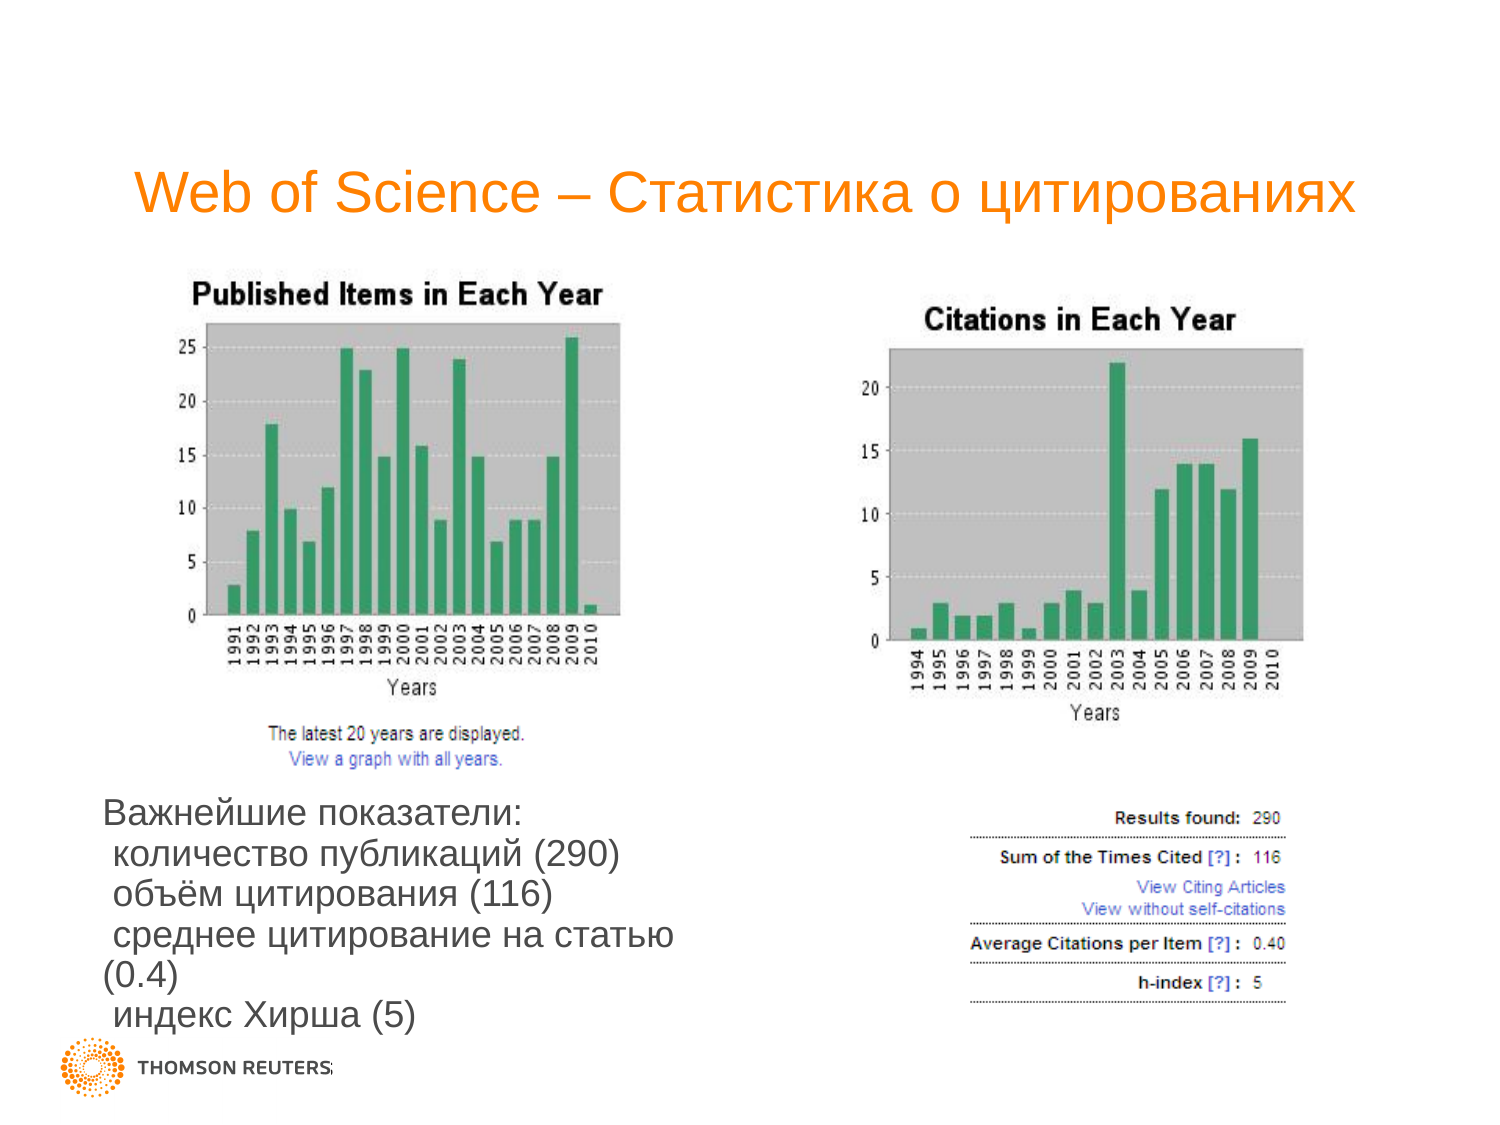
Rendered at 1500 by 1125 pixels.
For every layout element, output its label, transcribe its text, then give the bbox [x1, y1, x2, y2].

text_box Важнейшие показатели: количество публикаций (290) объём цитирования (116) среднее цитирование на статью (0.4) индекс Хирша (5) [87, 785, 775, 1108]
picture [944, 796, 1300, 1026]
text_box Web of Science – Статистика о цитированиях [53, 0, 1429, 225]
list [160, 262, 1349, 776]
picture [60, 1037, 333, 1125]
